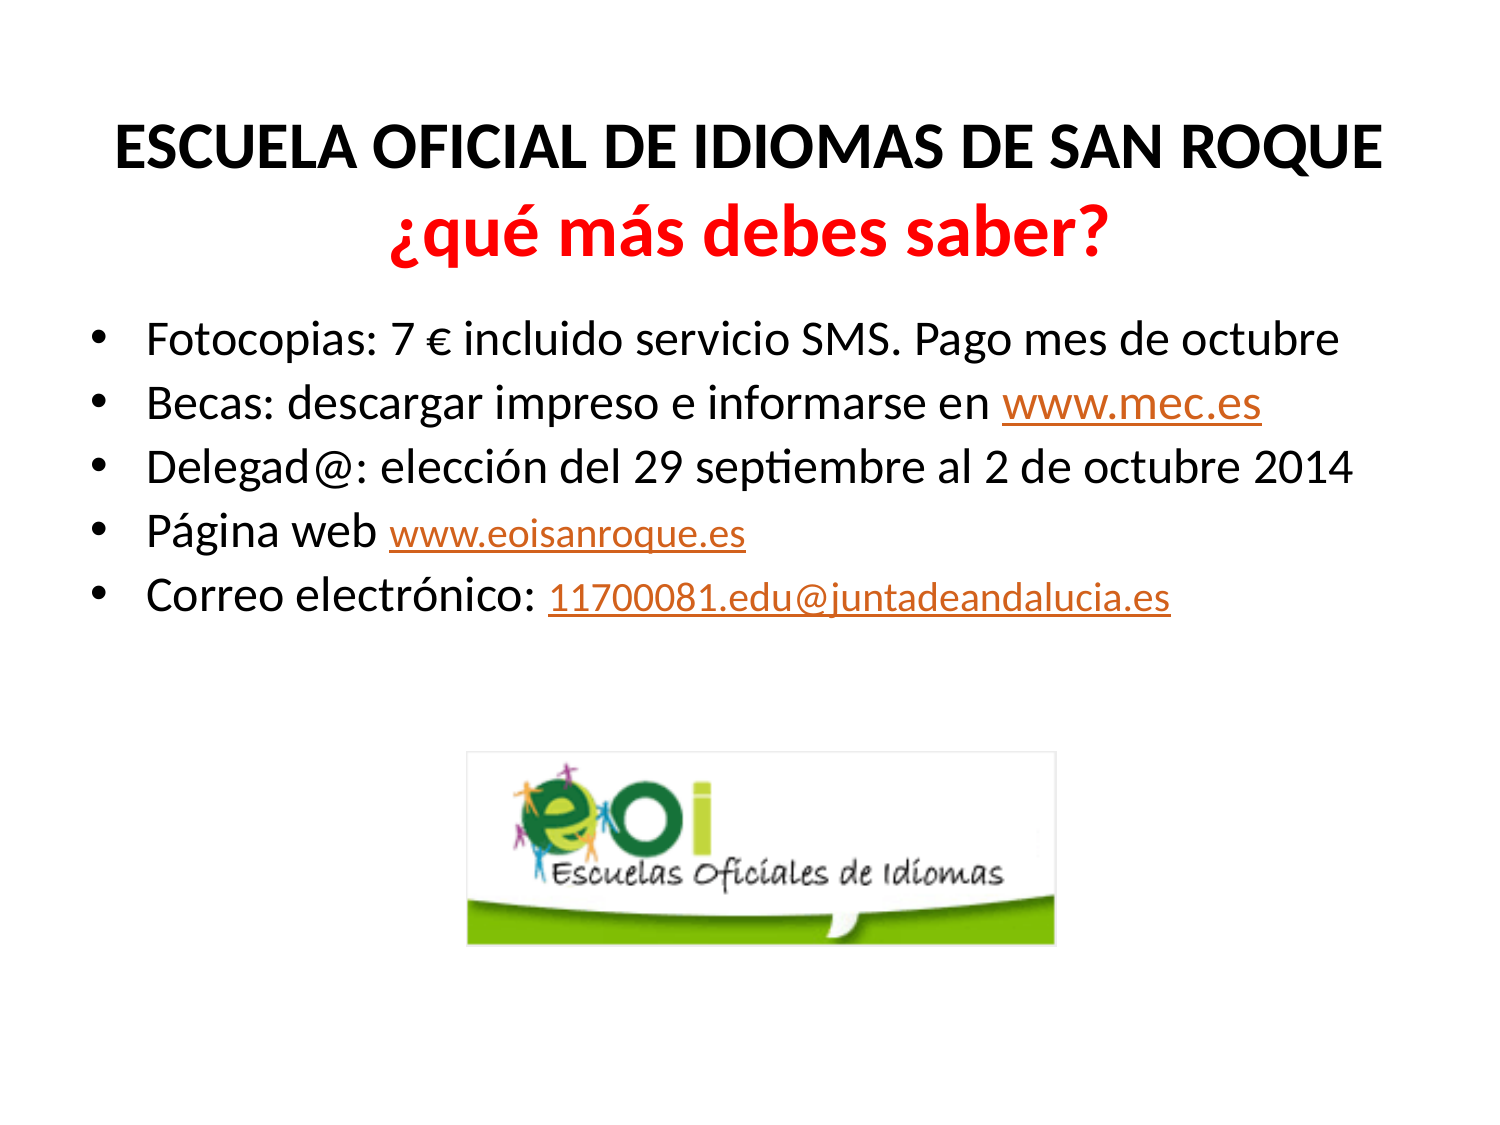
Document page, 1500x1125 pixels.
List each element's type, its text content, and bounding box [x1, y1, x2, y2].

picture [466, 751, 1057, 947]
list Fotocopias: 7 € incluido servicio SMS. Pago mes de octubre Becas: descargar impreso e informarse en www.mec.es Delegad@: elección del 29 septiembre al 2 de octubre 2014 Página web www.eoisanroque.es Correo electrónico: 11700081.edu@juntadeandalucia.es [75, 304, 1454, 1005]
title ESCUELA OFICIAL DE IDIOMAS DE SAN ROQUE ¿qué más debes saber? [75, 70, 1425, 303]
